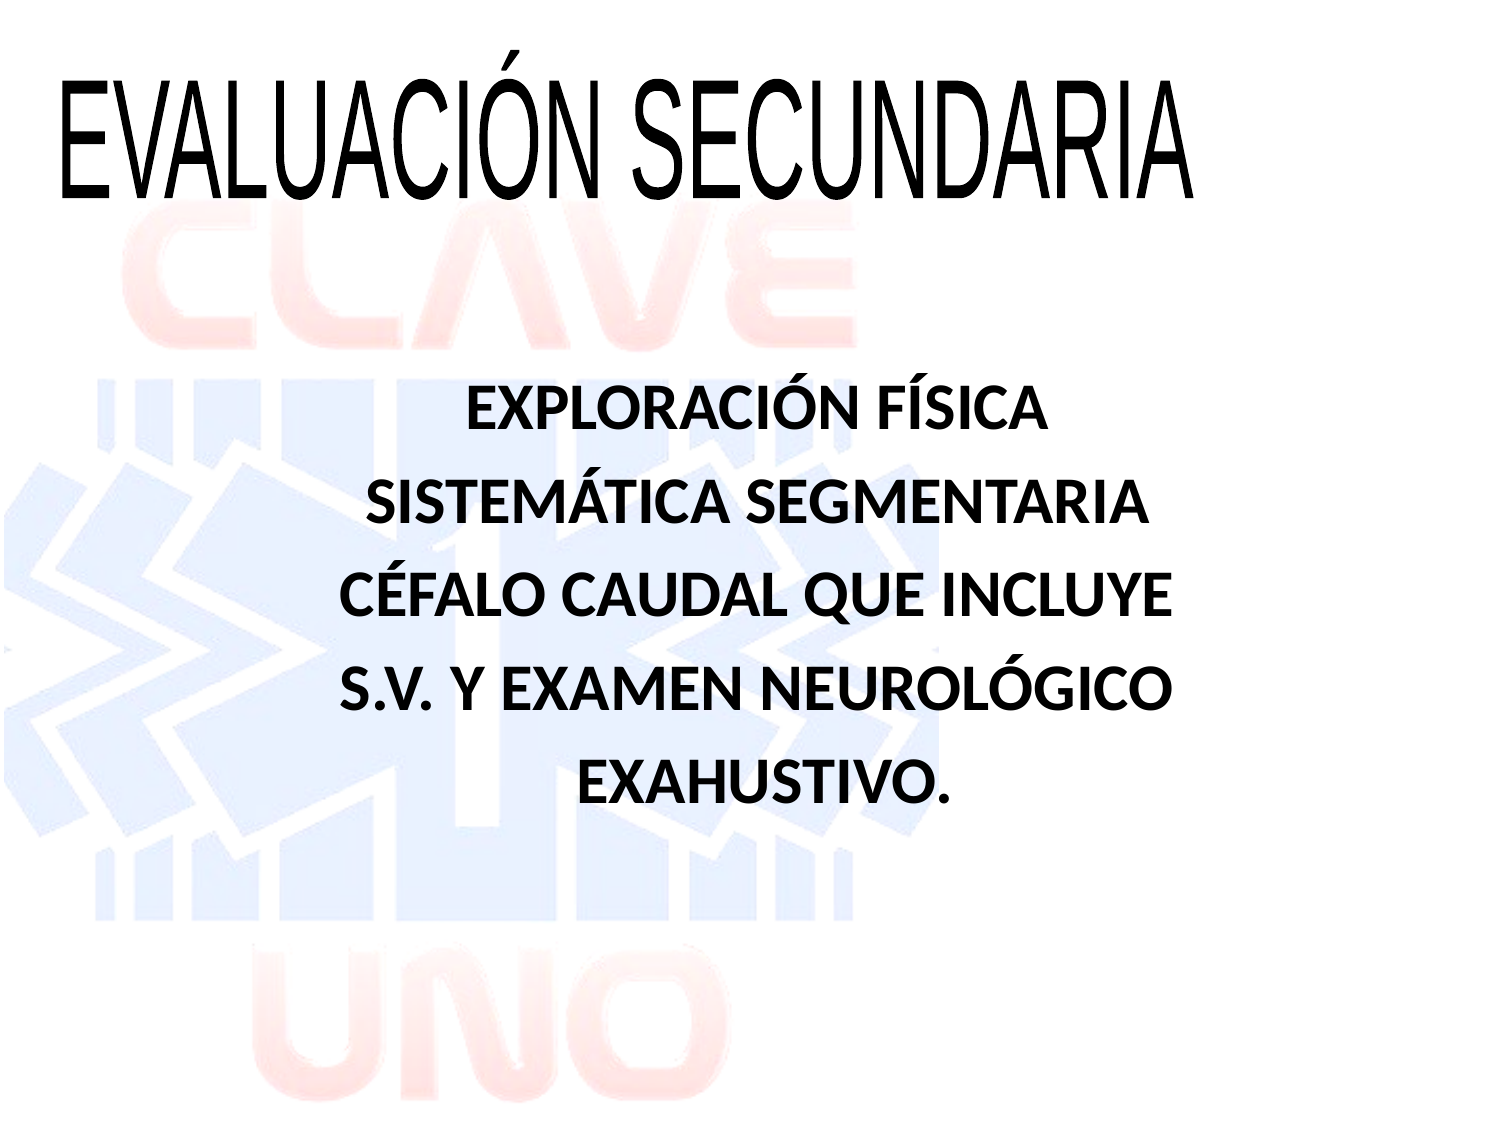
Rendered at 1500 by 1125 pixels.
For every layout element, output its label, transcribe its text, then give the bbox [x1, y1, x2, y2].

picture [3, 184, 940, 1121]
list EXPLORACIÓN FÍSICA SISTEMÁTICA SEGMENTARIA CÉFALO CAUDAL QUE INCLUYE S.V. Y EXAMEN NEUROLÓGICO EXAHUSTIVO. [944, 262, 1425, 1005]
